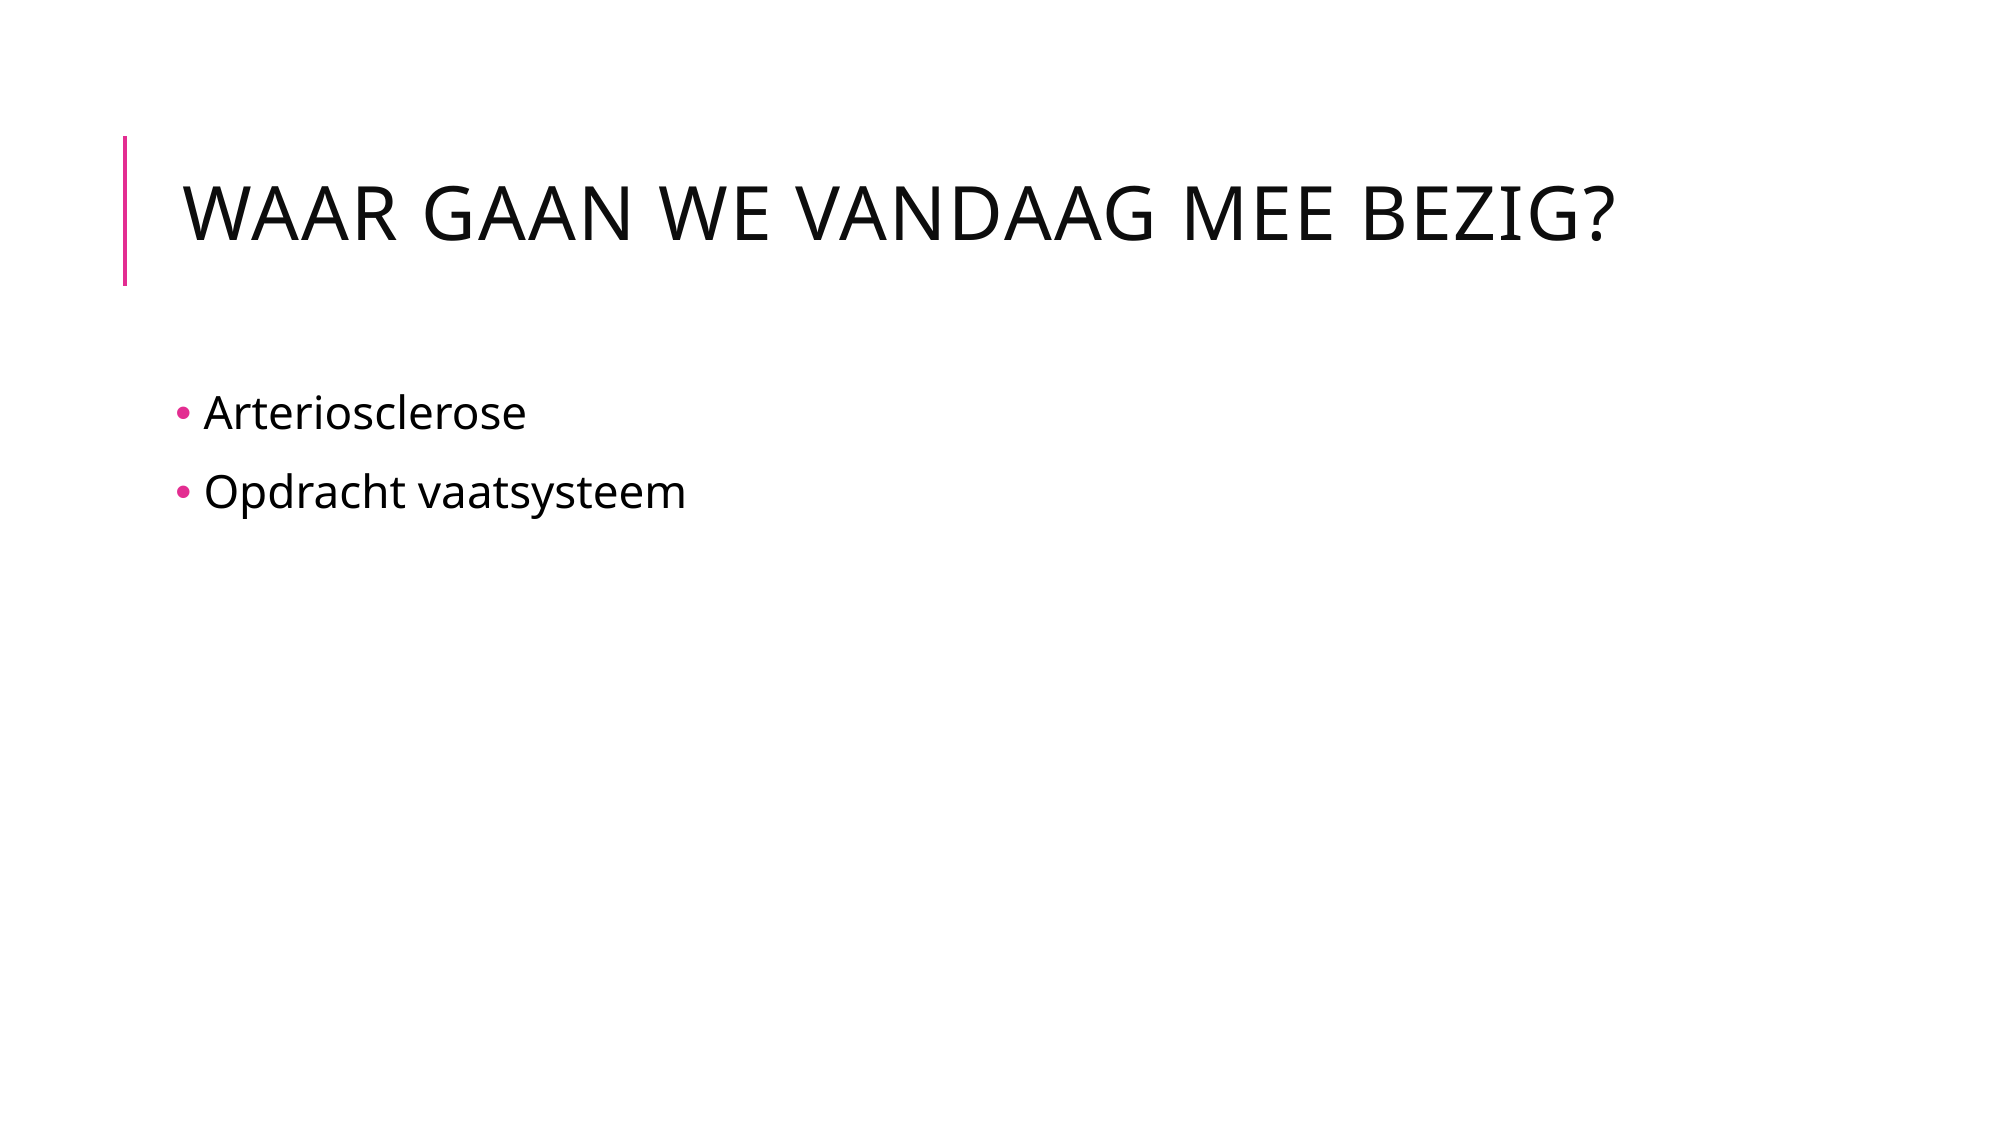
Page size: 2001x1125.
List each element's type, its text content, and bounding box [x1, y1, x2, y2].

list Arteriosclerose Opdracht vaatsysteem [168, 383, 1763, 1044]
title Waar gaan we vandaag mee bezig? [168, 96, 1763, 342]
